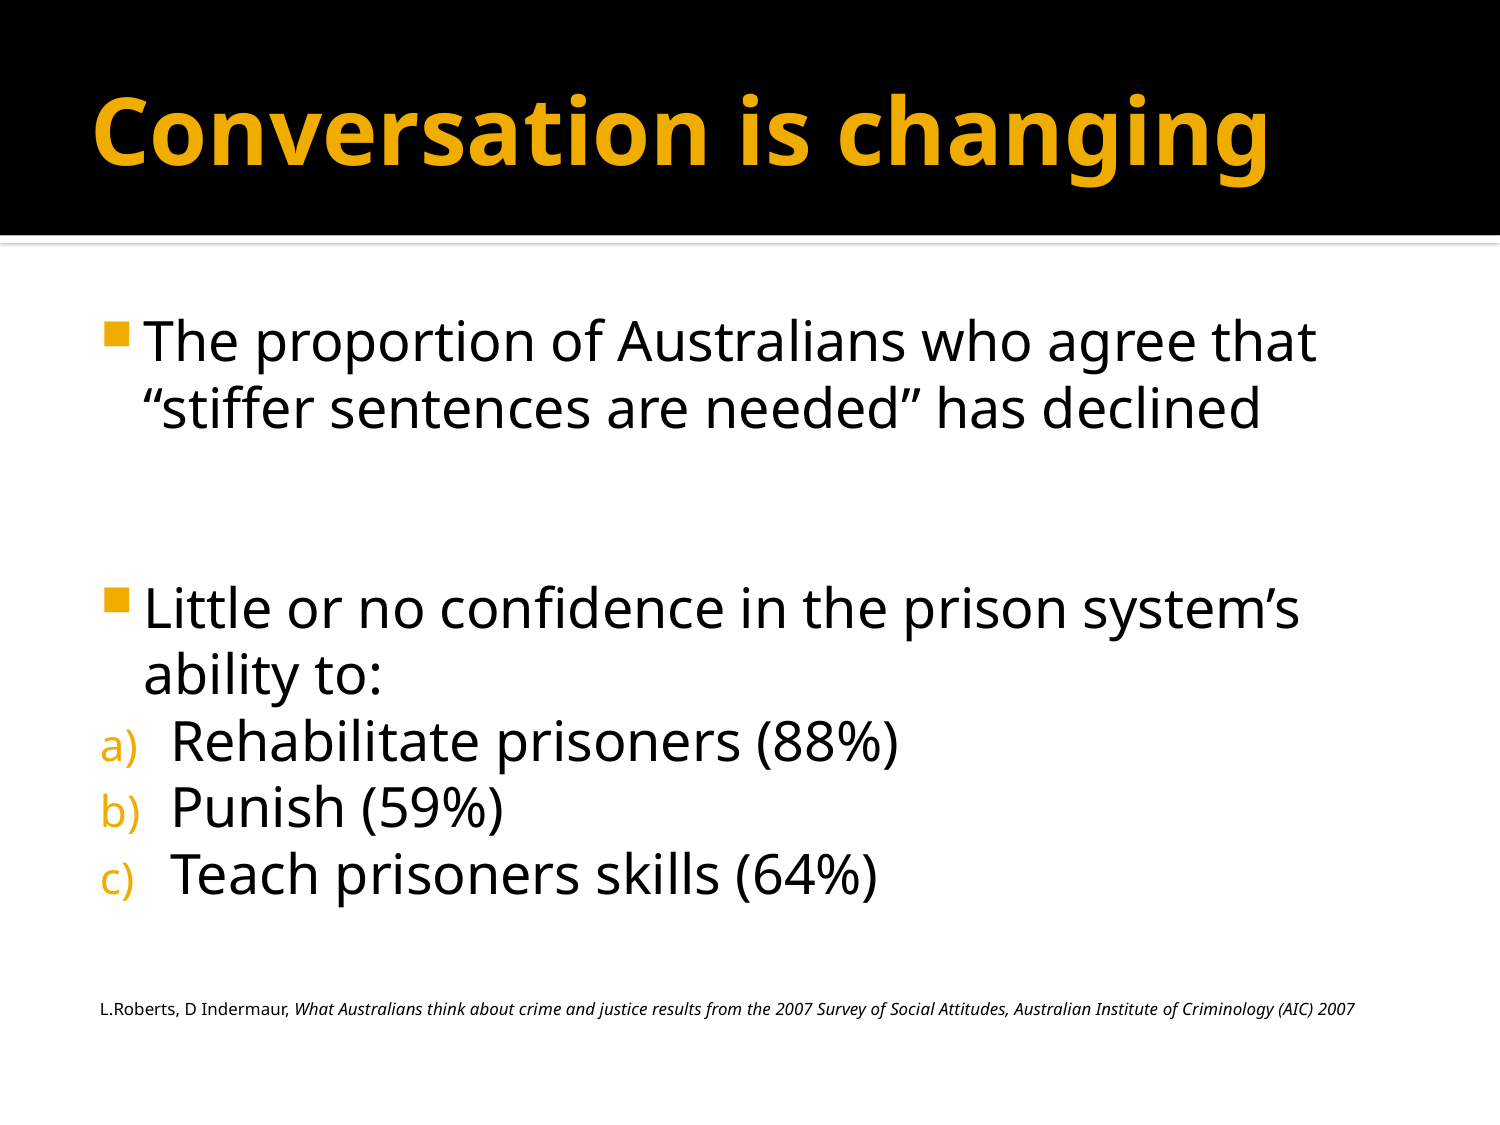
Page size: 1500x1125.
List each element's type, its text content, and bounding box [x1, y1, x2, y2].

list The proportion of Australians who agree that “stiffer sentences are needed” has declined Little or no confidence in the prison system’s ability to: Rehabilitate prisoners (88%) Punish (59%) Teach prisoners skills (64%) L.Roberts, D Indermaur, What Australians think about crime and justice results from the 2007 Survey of Social Attitudes, Australian Institute of Criminology (AIC) 2007 [75, 291, 1425, 1050]
title Conversation is changing [75, 25, 1425, 231]
